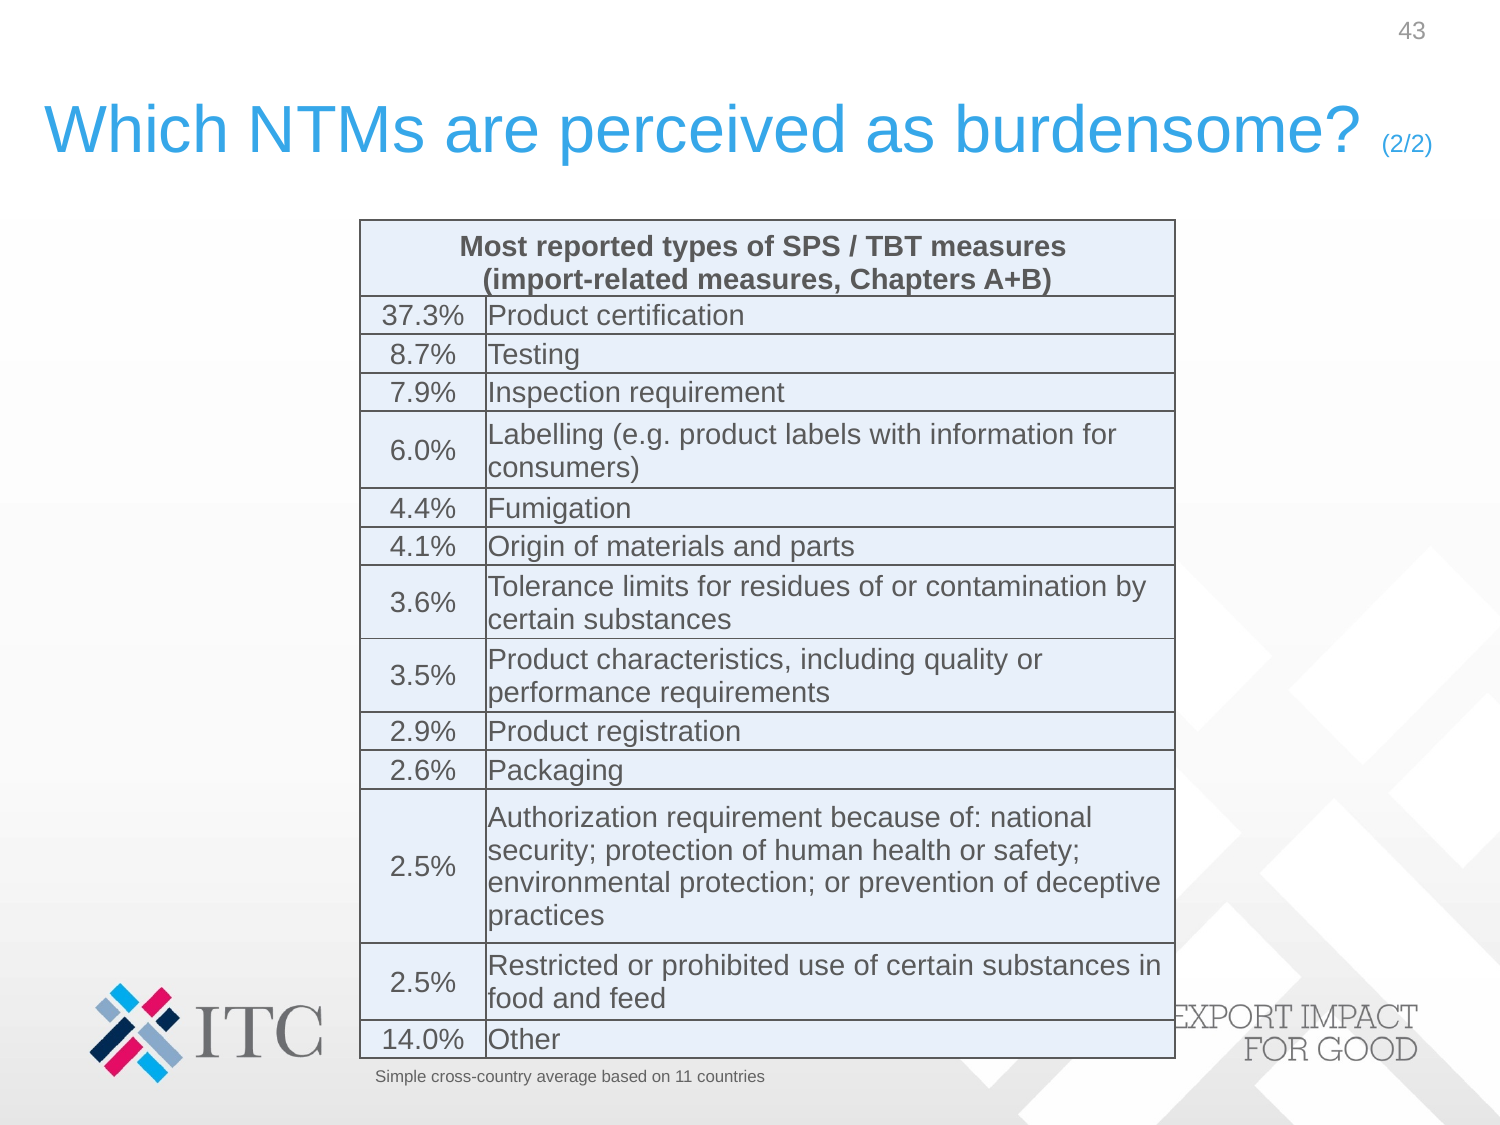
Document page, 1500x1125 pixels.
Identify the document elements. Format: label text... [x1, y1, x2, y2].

table_cell 4.1% [361, 528, 485, 564]
table_cell Product registration [487, 713, 1174, 749]
table_cell Product characteristics, including quality or performance requirements [487, 639, 1174, 711]
table_cell 6.0% [361, 412, 485, 487]
table_cell 7.9% [361, 374, 485, 410]
table_cell 2.5% [361, 944, 485, 1019]
table_cell 14.0% [361, 1021, 485, 1057]
table_cell 2.9% [361, 713, 485, 749]
table_cell Packaging [487, 751, 1174, 788]
text_box Which NTMs are perceived as burdensome? (2/2) [29, 78, 1459, 169]
table_cell Restricted or prohibited use of certain substances in food and feed [487, 944, 1174, 1019]
table_cell Other [487, 1021, 1174, 1057]
table_cell Tolerance limits for residues of or contamination by certain substances [487, 566, 1174, 638]
table_cell 3.6% [361, 566, 485, 638]
table_cell Product certification [487, 297, 1174, 333]
table_cell Labelling (e.g. product labels with information for consumers) [487, 412, 1174, 487]
table_cell 8.7% [361, 335, 485, 372]
table_cell 4.4% [361, 489, 485, 526]
table_cell 2.6% [361, 751, 485, 788]
table_cell Origin of materials and parts [487, 528, 1174, 564]
table_cell 2.5% [361, 790, 485, 942]
table_cell Authorization requirement because of: national security; protection of human health or safety; environmental protection; or prevention of deceptive practices [487, 790, 1174, 942]
table_header Most reported types of SPS / TBT measures (import-related measures, Chapters A+B) [361, 221, 1174, 295]
table_cell Fumigation [487, 489, 1174, 526]
table_cell Inspection requirement [487, 374, 1174, 410]
table_cell 37.3% [361, 297, 485, 333]
table_cell Testing [487, 335, 1174, 372]
slide_number 43 [1335, 0, 1442, 60]
table_cell 3.5% [361, 639, 485, 711]
picture [0, 0, 1500, 1125]
list Simple cross-country average based on 11 countries [360, 1058, 1128, 1094]
